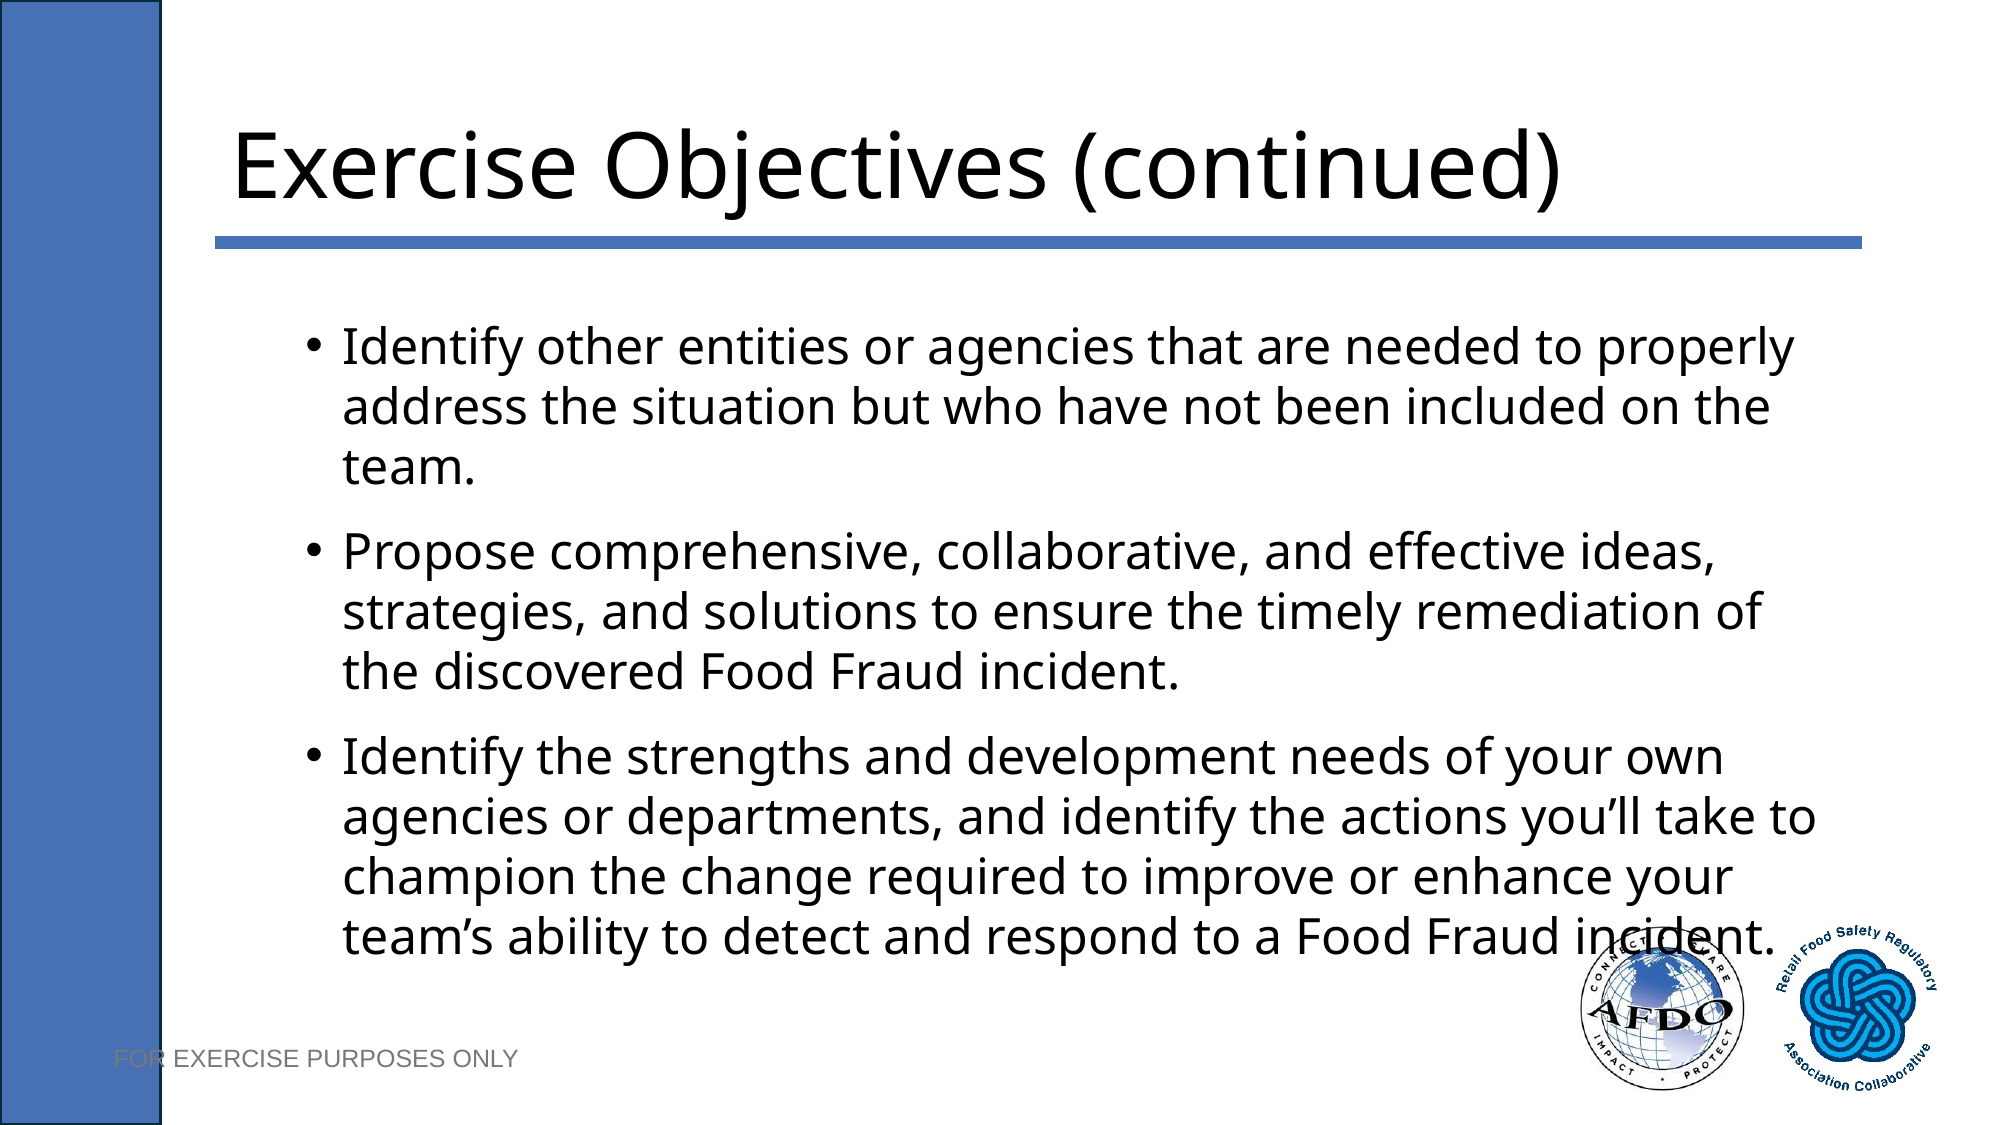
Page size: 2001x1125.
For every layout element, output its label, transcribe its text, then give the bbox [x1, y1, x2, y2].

list Identify other entities or agencies that are needed to properly address the situation but who have not been included on the team. Propose comprehensive, collaborative, and effective ideas, strategies, and solutions to ensure the timely remediation of the discovered Food Fraud incident. Identify the strengths and development needs of your own agencies or departments, and identify the actions you’ll take to champion the change required to improve or enhance your team’s ability to detect and respond to a Food Fraud incident. [215, 306, 1863, 918]
picture [1776, 925, 1937, 1091]
footer FOR EXERCISE PURPOSES ONLY [0, 1042, 634, 1103]
title Exercise Objectives (continued) [215, 110, 1863, 227]
picture [1579, 925, 1745, 1091]
